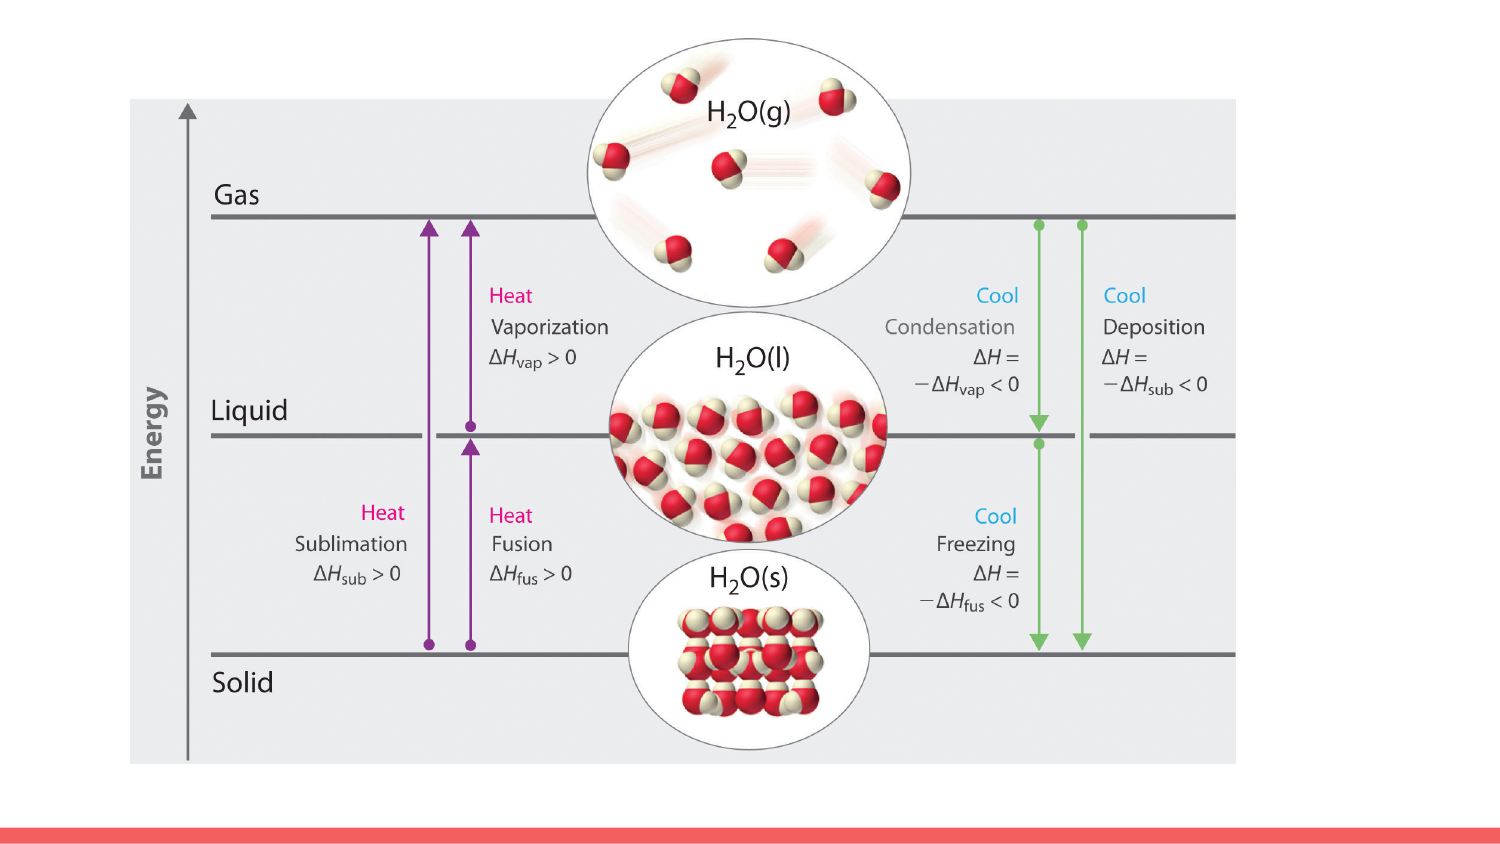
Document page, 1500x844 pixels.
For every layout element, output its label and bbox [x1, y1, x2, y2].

picture [130, 38, 1237, 764]
